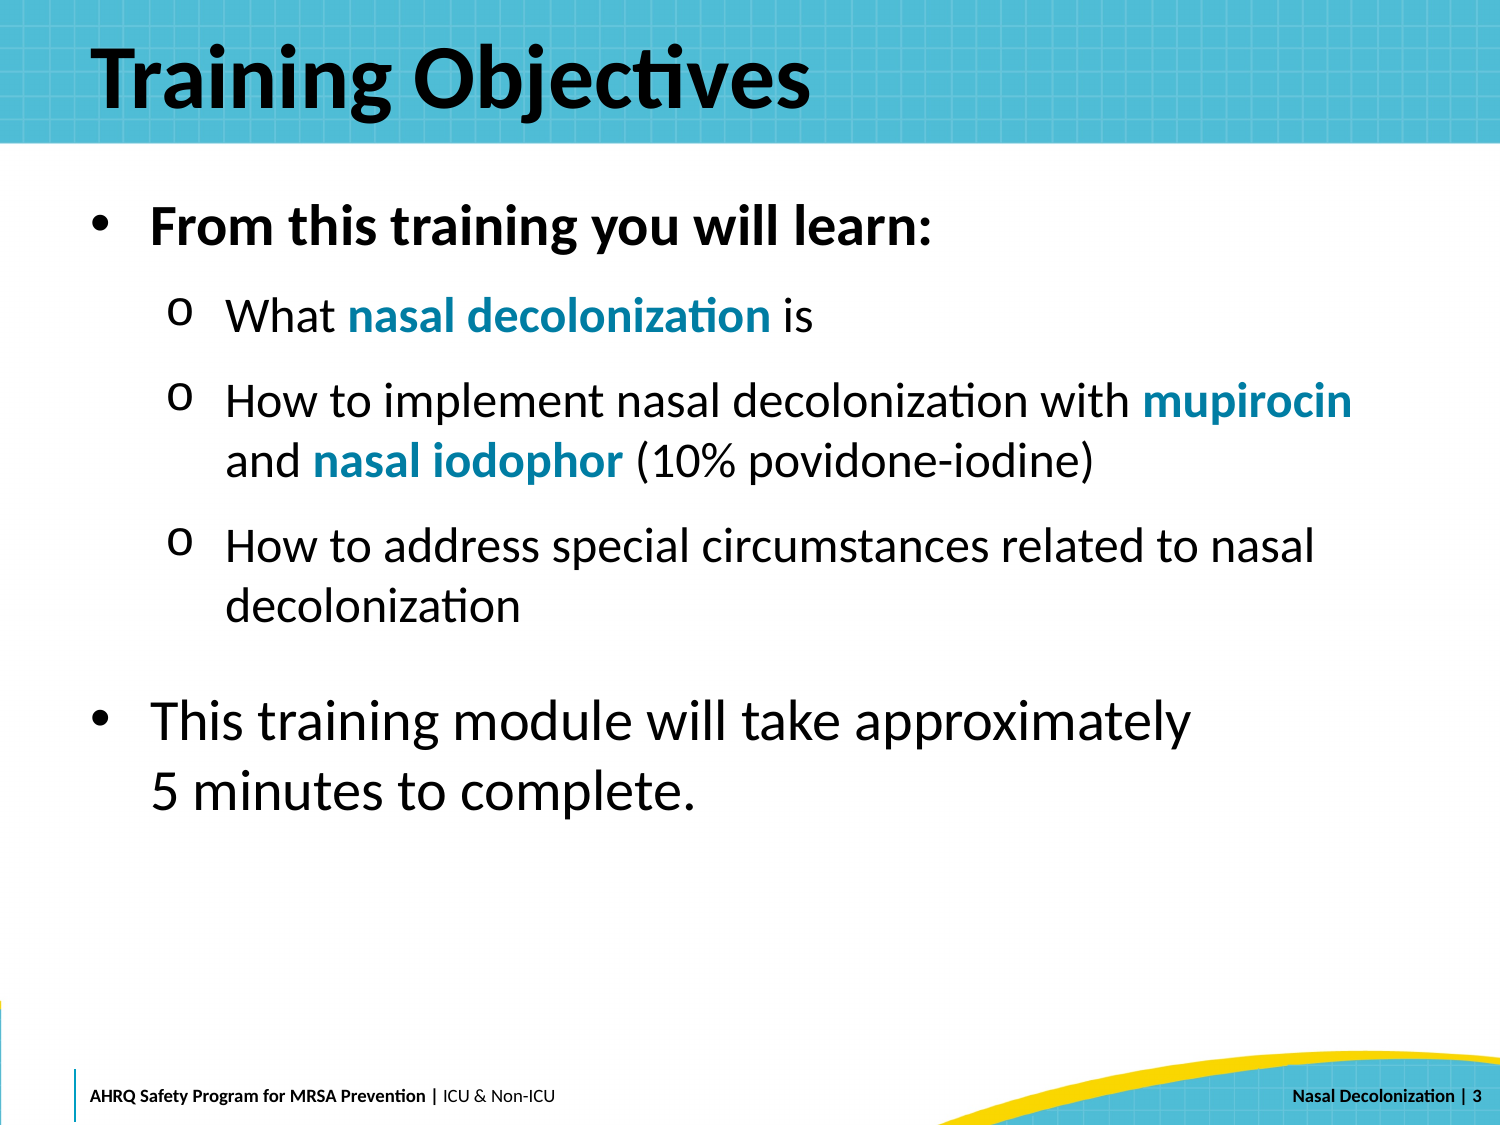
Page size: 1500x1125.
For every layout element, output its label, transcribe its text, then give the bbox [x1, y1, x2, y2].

slide_number | 3 [1455, 1065, 1500, 1125]
picture [0, 0, 1500, 1125]
title Training Objectives [75, 0, 1425, 150]
list From this training you will learn: What nasal decolonization is How to implement nasal decolonization with mupirocin and nasal iodophor (10% povidone-iodine) How to address special circumstances related to nasal decolonization This training module will take approximately 5 minutes to complete. [75, 179, 1425, 1035]
